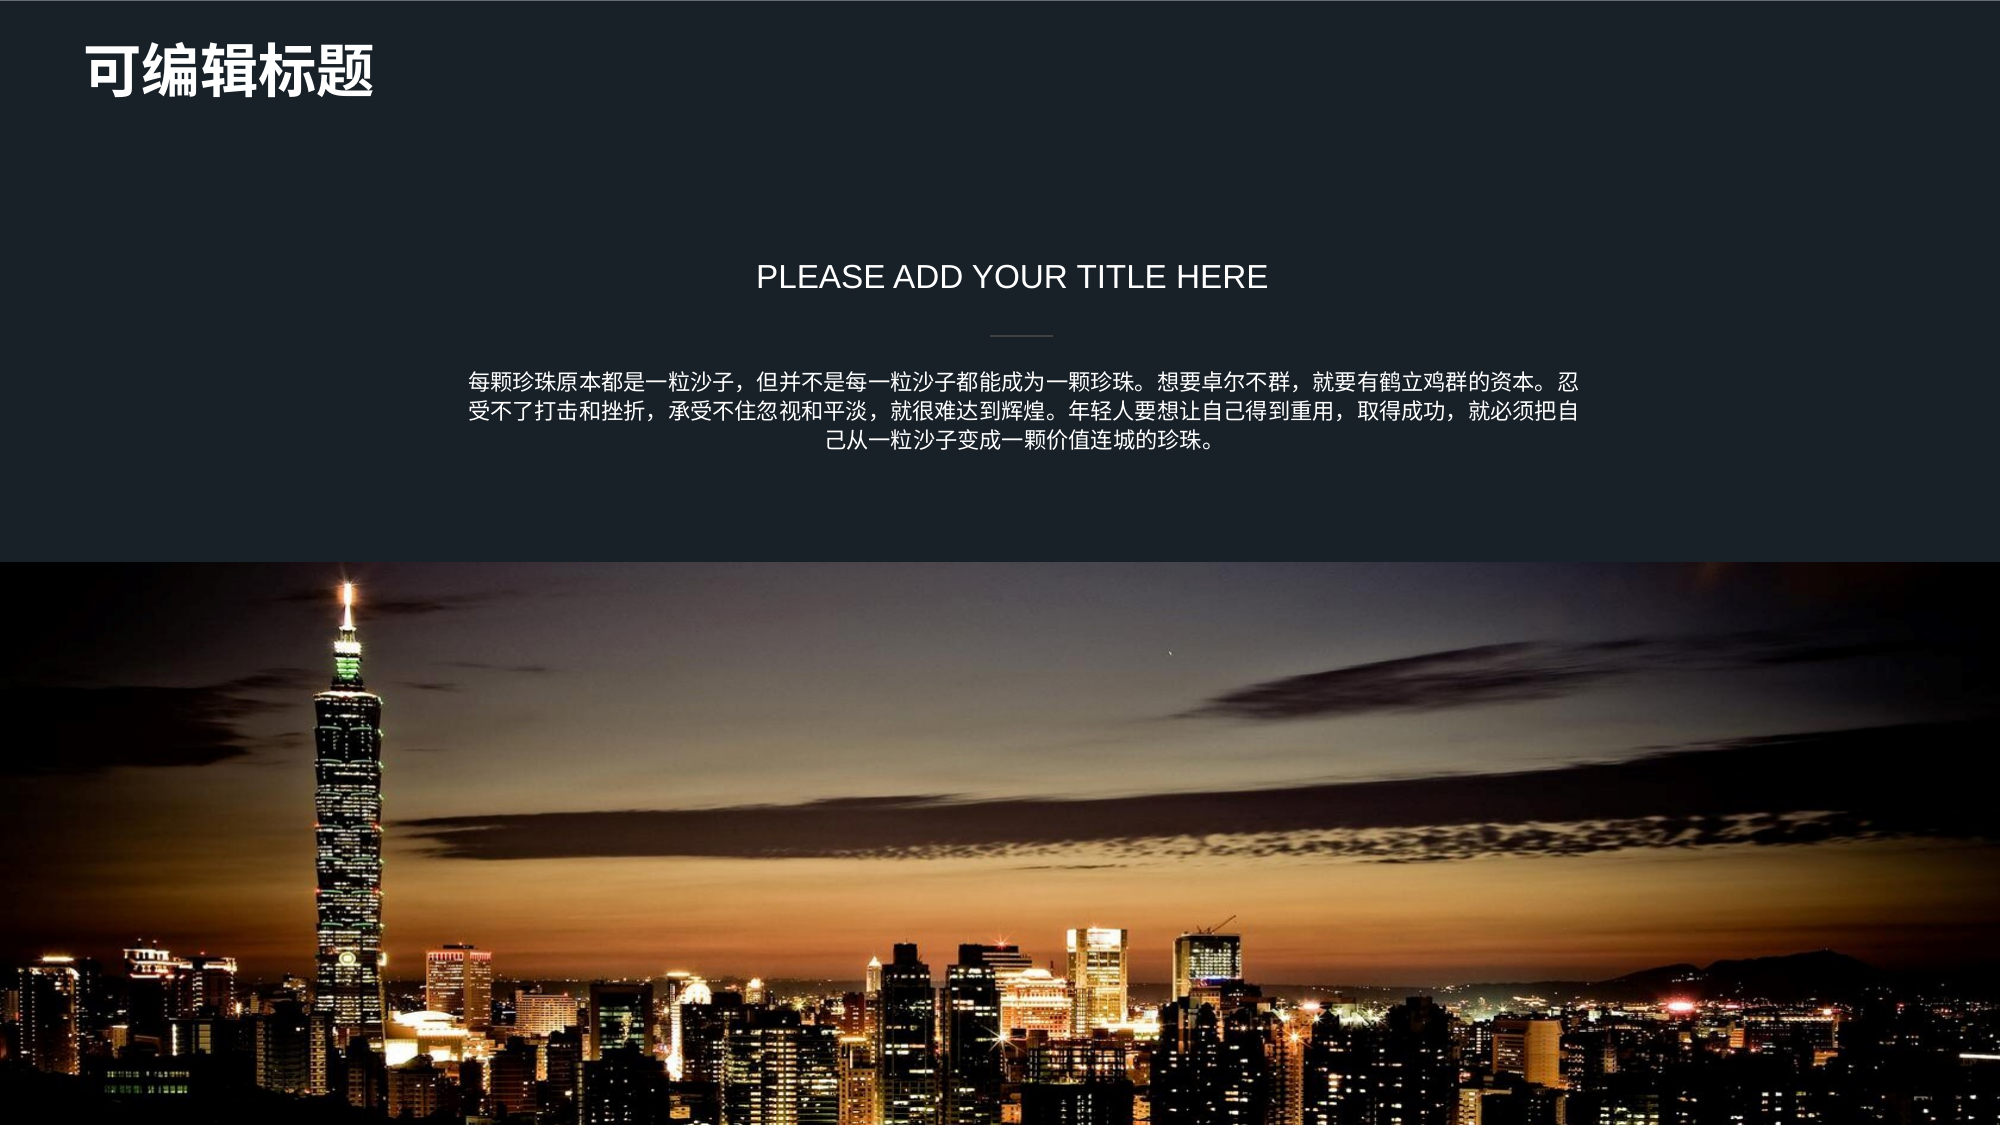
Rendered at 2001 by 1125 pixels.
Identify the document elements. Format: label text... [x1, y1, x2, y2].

picture [0, 562, 2000, 1125]
text_box PLEASE ADD YOUR TITLE HERE [741, 247, 1285, 303]
text_box 每颗珍珠原本都是一粒沙子，但并不是每一粒沙子都能成为一颗珍珠。想要卓尔不群，就要有鹤立鸡群的资本。忍受不了打击和挫折，承受不住忽视和平淡，就很难达到辉煌。年轻人要想让自己得到重用，取得成功，就必须把自己从一粒沙子变成一颗价值连城的珍珠。 [451, 358, 1598, 461]
text_box [0, 0, 2000, 562]
text_box 可编辑标题 [68, 26, 834, 112]
